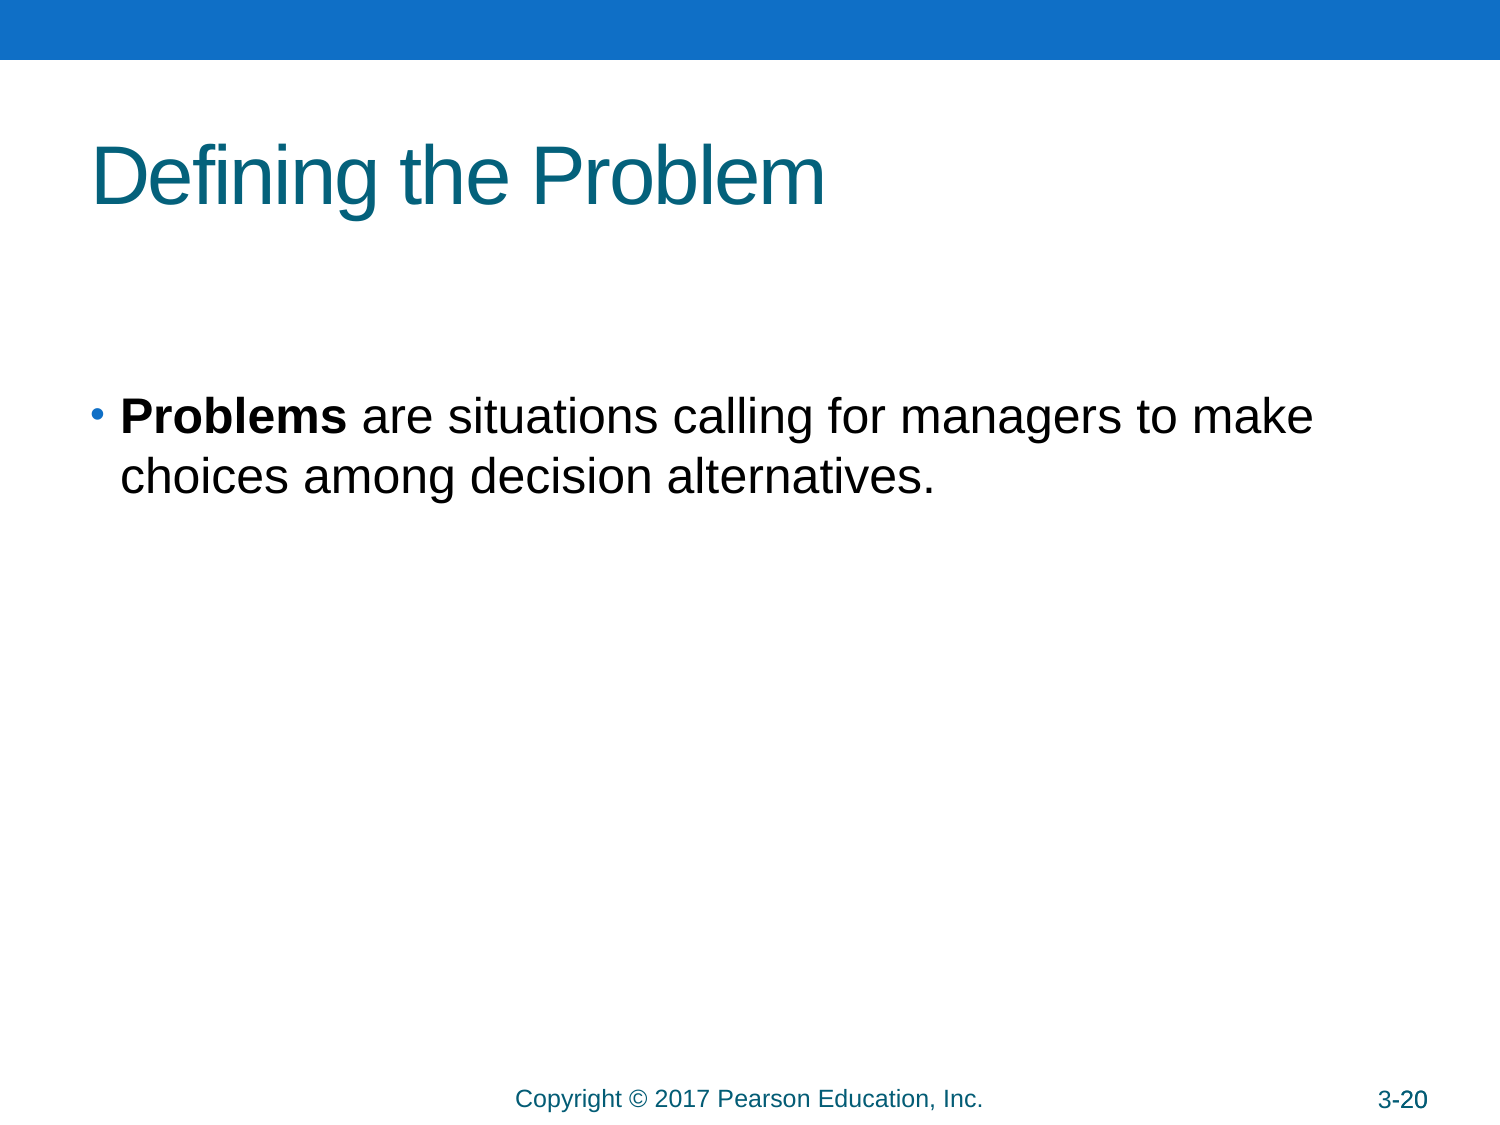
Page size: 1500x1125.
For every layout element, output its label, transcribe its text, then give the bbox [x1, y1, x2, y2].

list Problems are situations calling for managers to make choices among decision alternatives. [75, 376, 1425, 1125]
title Defining the Problem [75, 90, 1425, 253]
